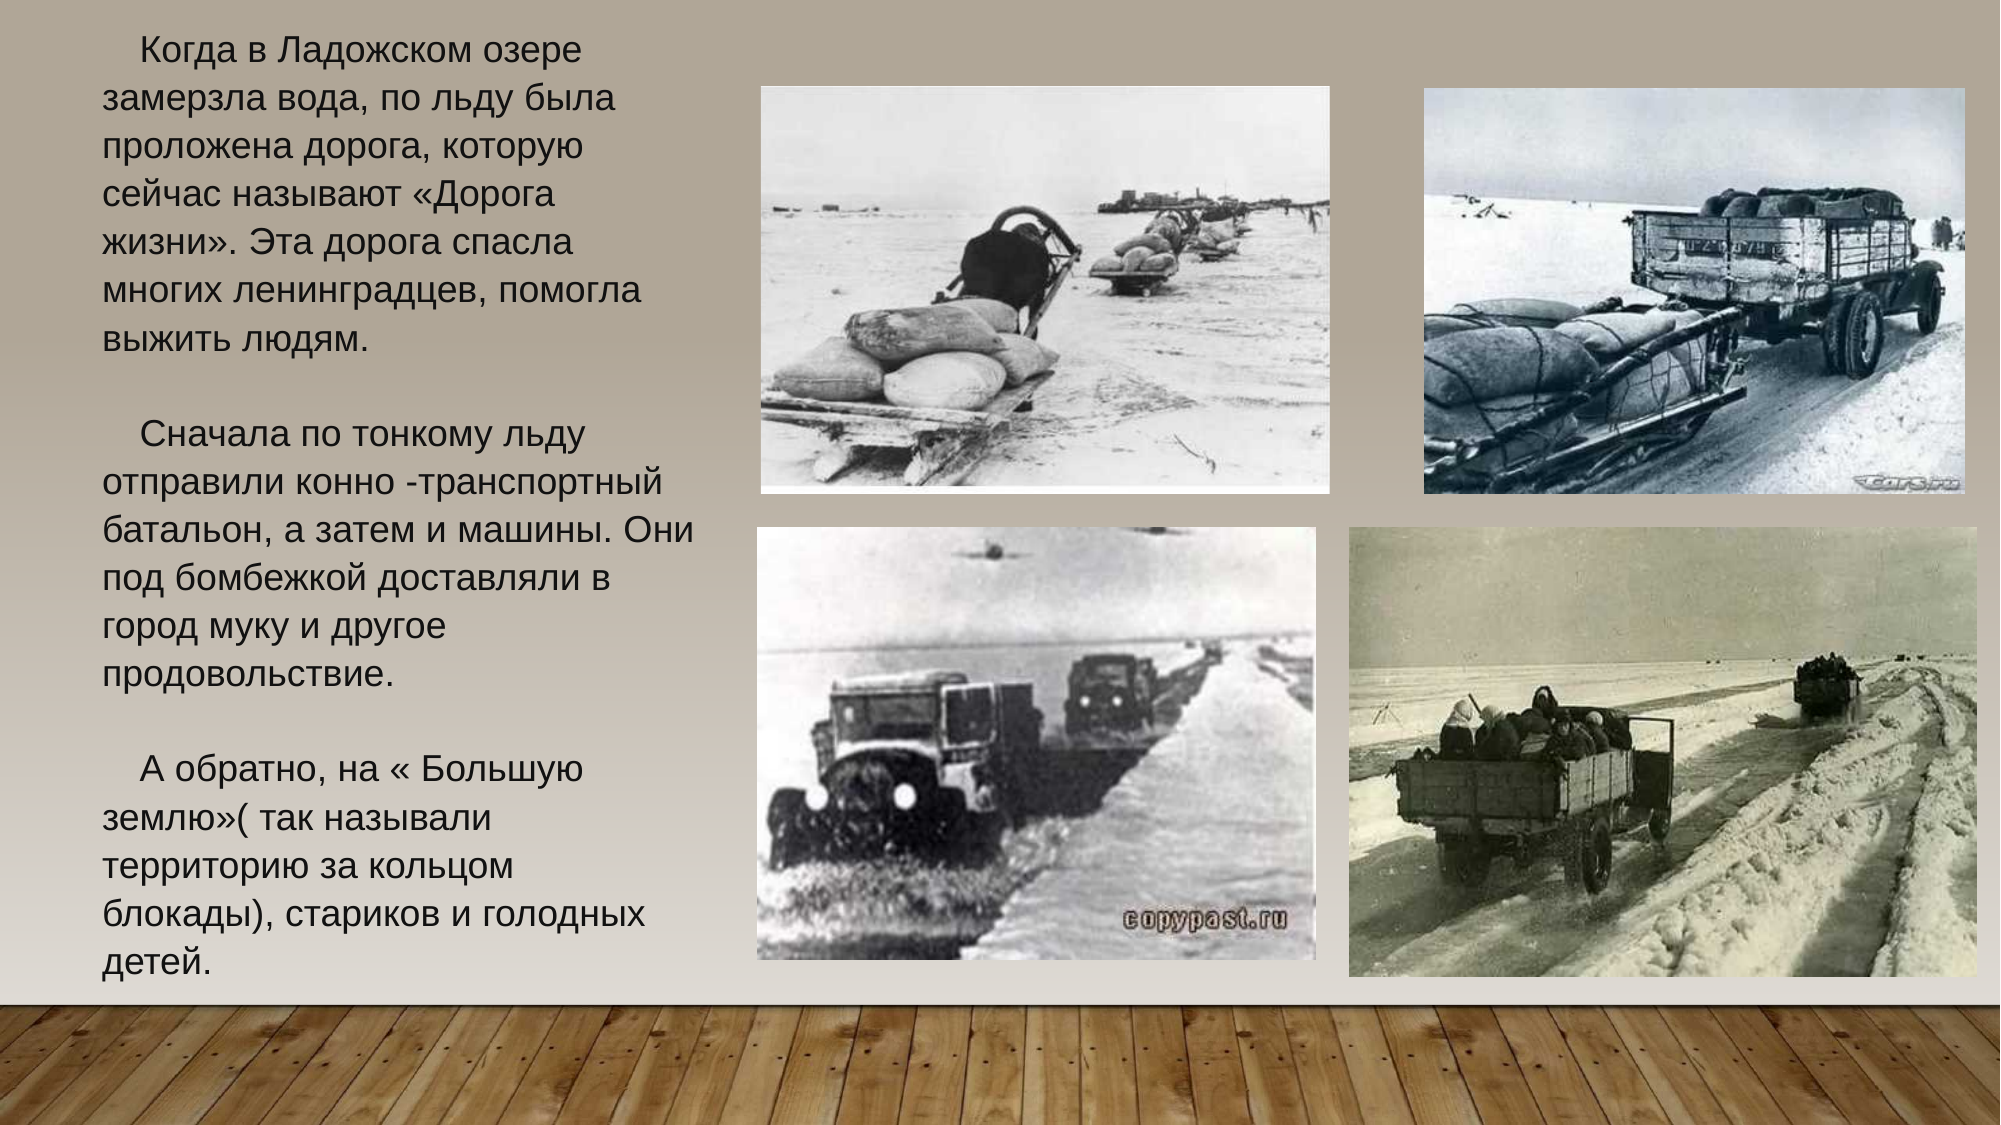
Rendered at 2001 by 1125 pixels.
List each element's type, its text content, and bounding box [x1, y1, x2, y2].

picture [1423, 88, 1965, 494]
picture [0, 1005, 2000, 1125]
picture [1349, 527, 1978, 977]
picture [756, 527, 1317, 961]
picture [760, 85, 1330, 494]
text_box Когда в Ладожском озере замерзла вода, по льду была проложена дорога, которую сейчас называют «Дорога жизни». Эта дорога спасла многих ленинградцев, помогла выжить людям. Сначала по тонкому льду отправили конно -транспортный батальон, а затем и машины. Они под бомбежкой доставляли в город муку и другое продовольствие. А обратно, на « Большую землю»( так называли территорию за кольцом блокады), стариков и голодных детей. [87, 14, 710, 1085]
